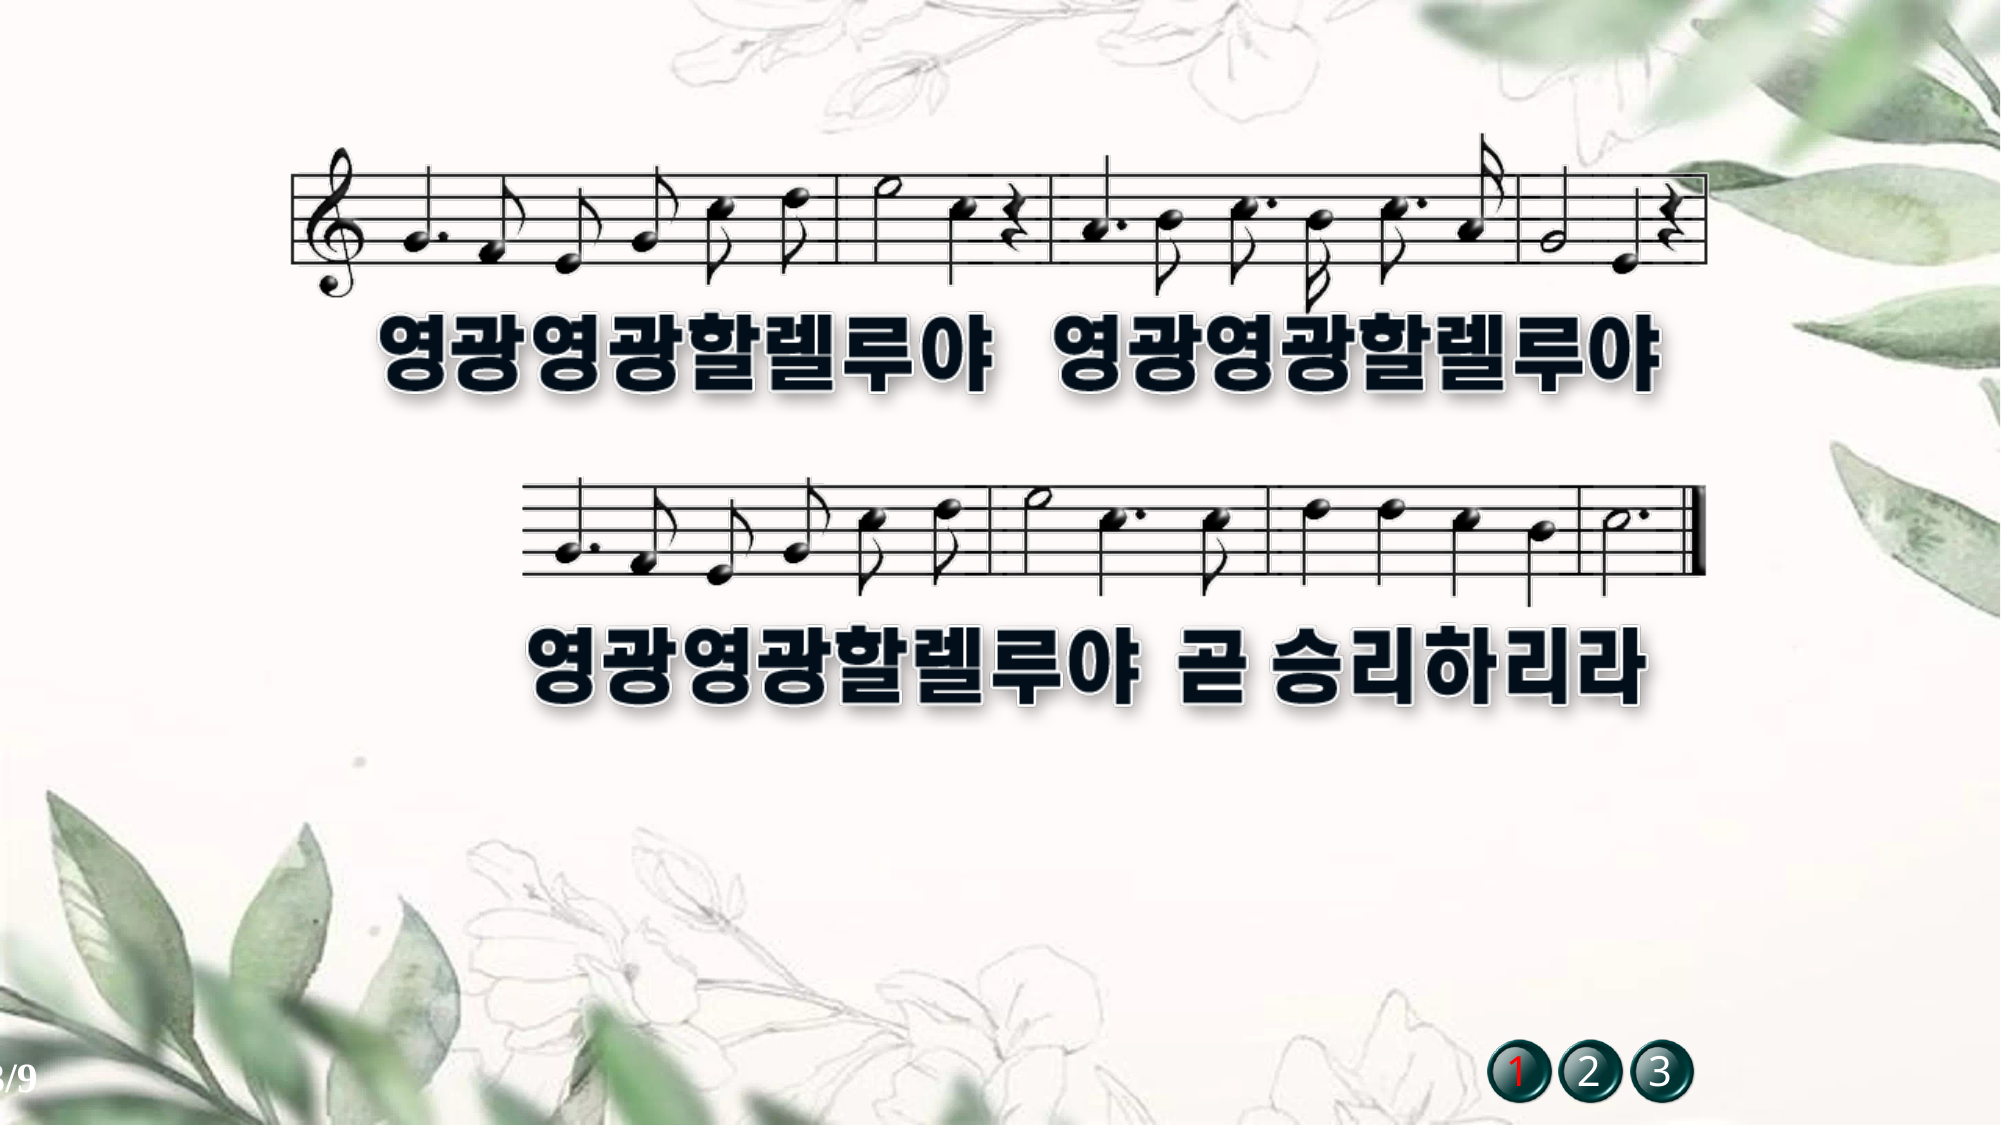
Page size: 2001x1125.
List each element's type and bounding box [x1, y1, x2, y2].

picture [0, 0, 2001, 1125]
text_box [1484, 1035, 1555, 1106]
text_box [1555, 1035, 1626, 1106]
text_box [1627, 1035, 1697, 1106]
